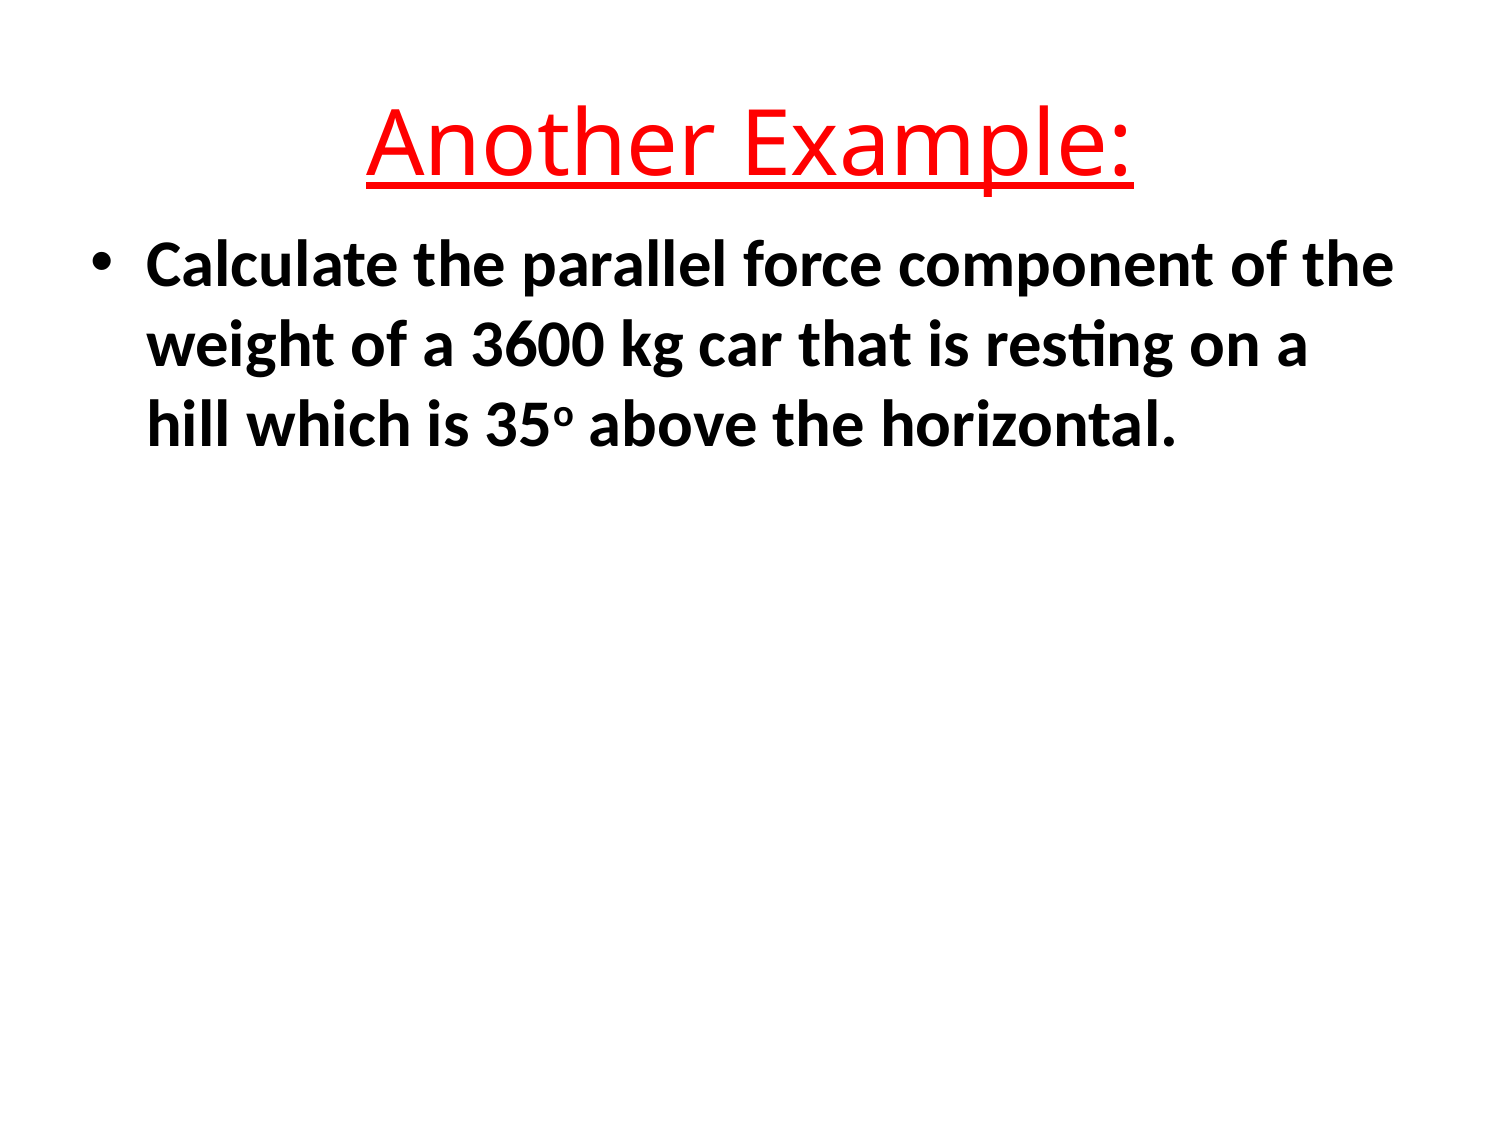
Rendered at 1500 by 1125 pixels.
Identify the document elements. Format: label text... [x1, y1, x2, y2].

title Another Example: [75, 45, 1425, 212]
list Calculate the parallel force component of the weight of a 3600 kg car that is resting on a hill which is 35o above the horizontal. [75, 212, 1425, 955]
